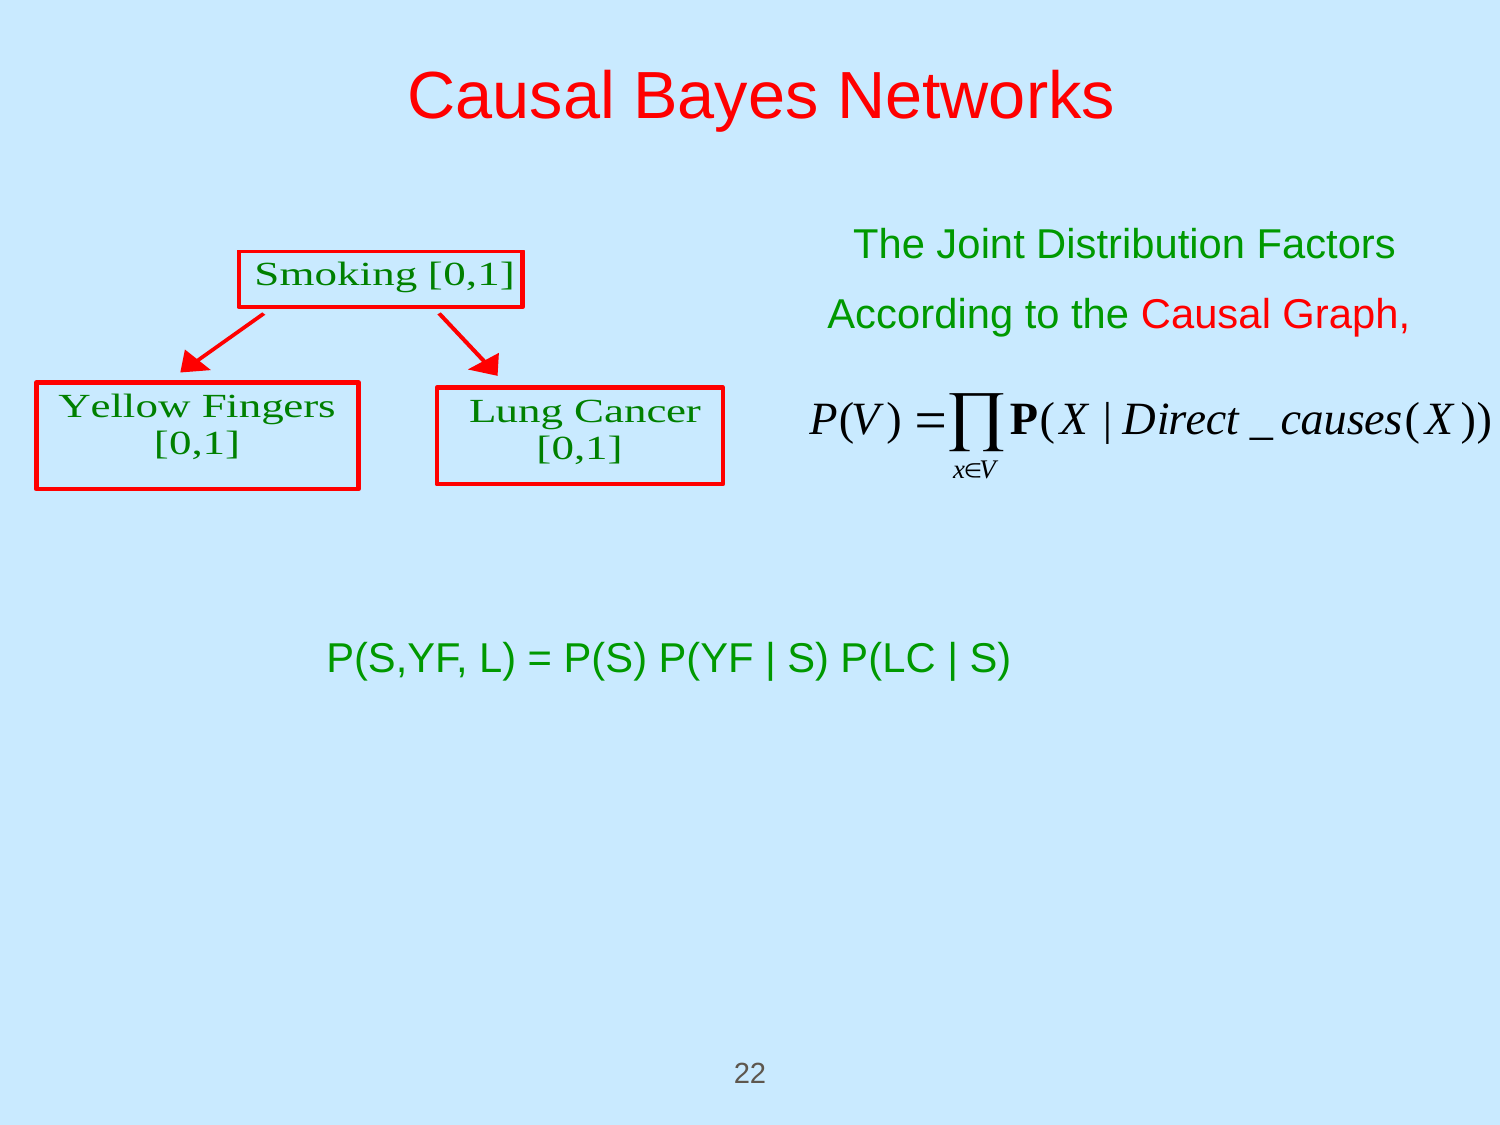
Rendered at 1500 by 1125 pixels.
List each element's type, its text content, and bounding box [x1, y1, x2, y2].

slide_number 22 [512, 1021, 988, 1098]
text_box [749, 208, 1500, 489]
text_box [33, 249, 727, 493]
title Causal Bayes Networks [123, 16, 1400, 140]
text_box P(S,YF, L) = P(S) P(YF | S) P(LC | S) [311, 624, 1071, 689]
